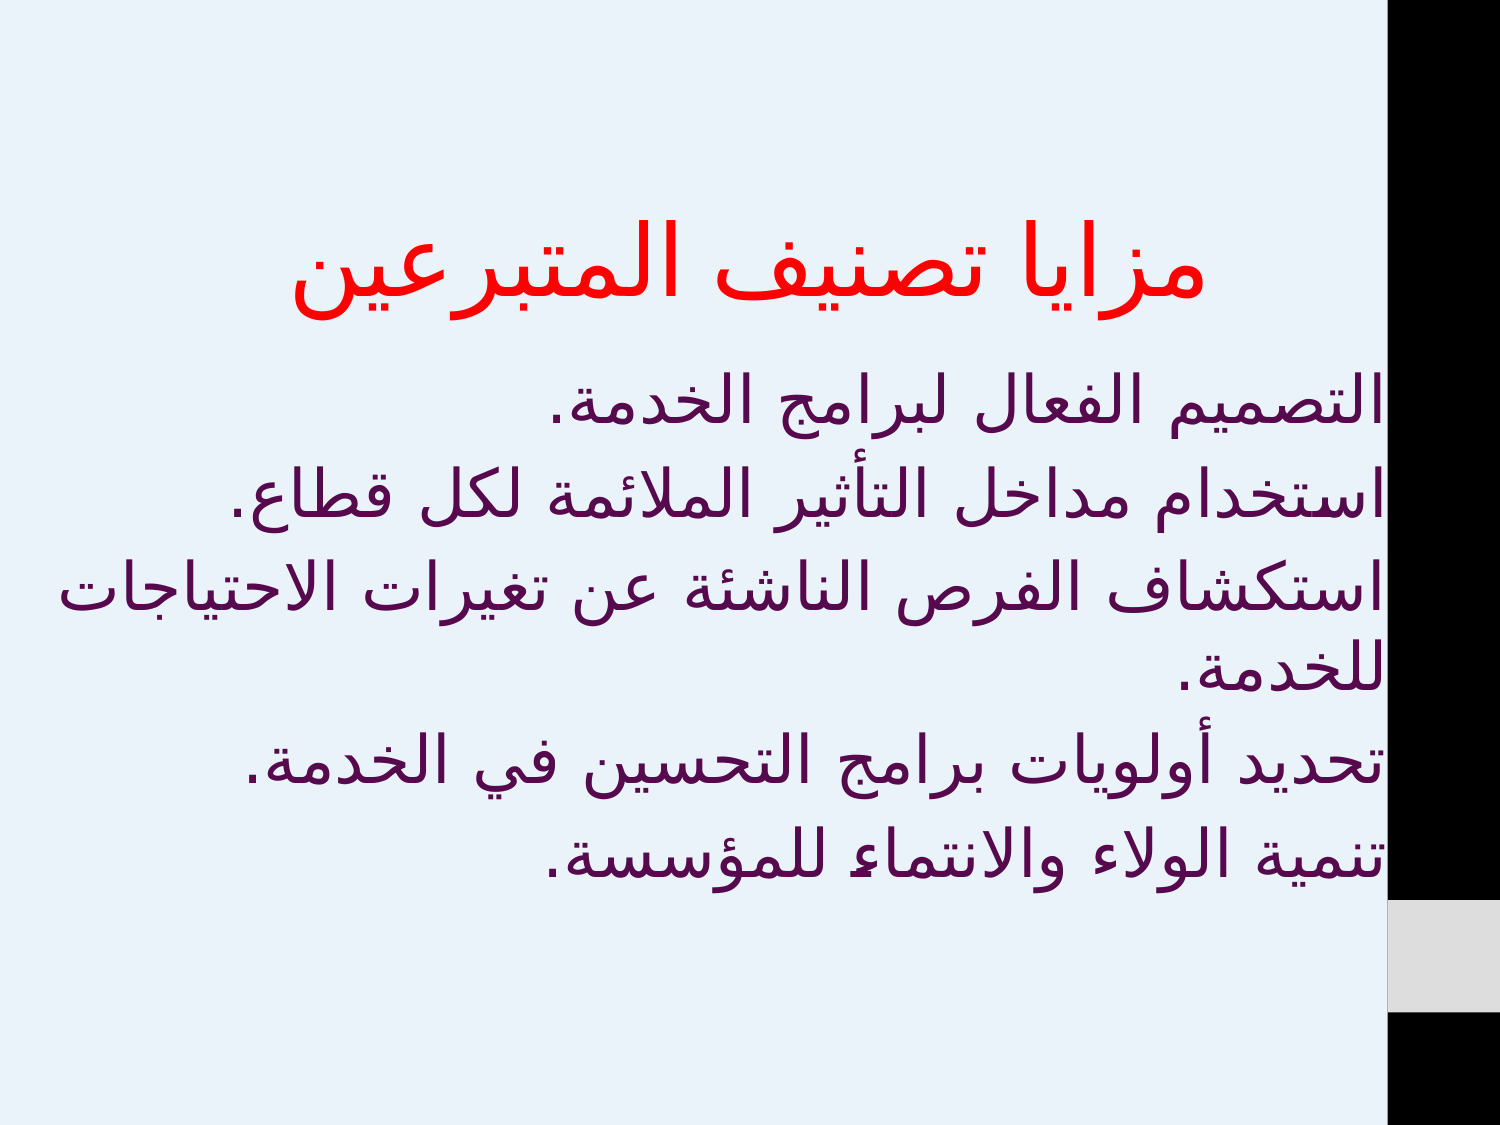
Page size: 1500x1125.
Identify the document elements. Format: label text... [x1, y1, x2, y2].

text_box التصميم الفعال لبرامج الخدمة. استخدام مداخل التأثير الملائمة لكل قطاع. استكشاف الفرص الناشئة عن تغيرات الاحتياجات للخدمة. تحديد أولويات برامج التحسين في الخدمة. تنمية الولاء والانتماء للمؤسسة. [41, 349, 1459, 1005]
text_box مزايا تصنيف المتبرعين [41, 162, 1459, 349]
